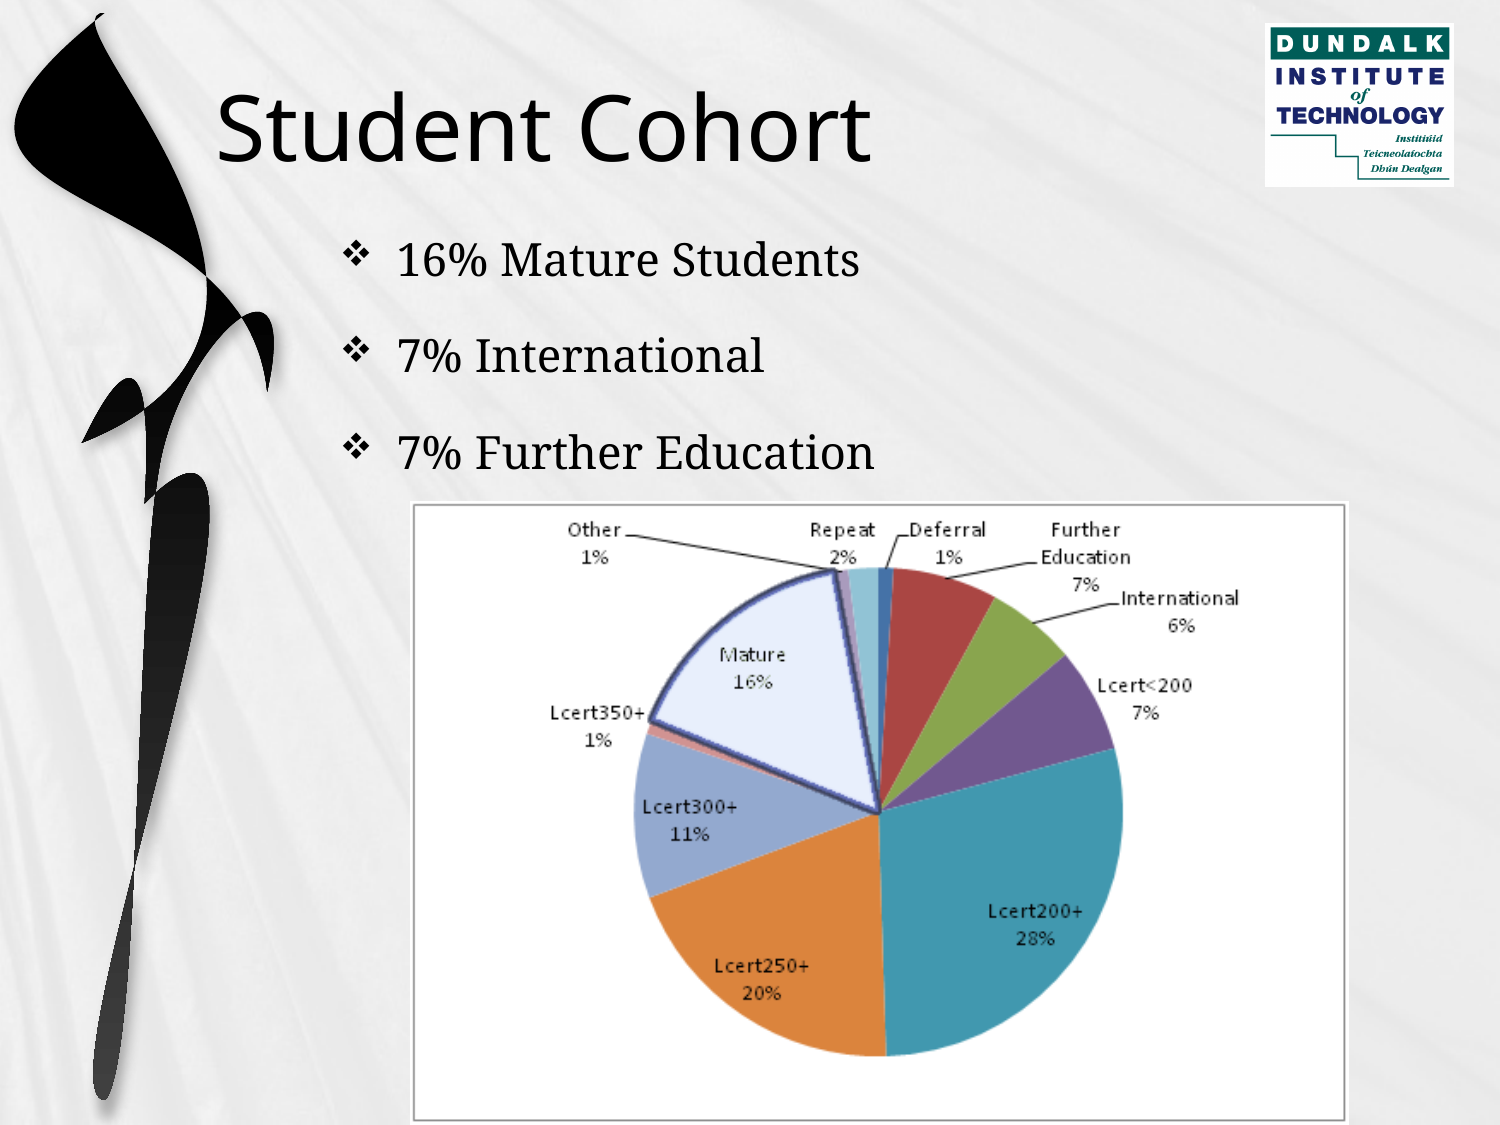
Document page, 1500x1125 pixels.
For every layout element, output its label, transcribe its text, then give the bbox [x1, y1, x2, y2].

list 16% Mature Students 7% International 7% Further Education [324, 222, 1316, 1005]
picture [410, 501, 1349, 1125]
picture [1265, 23, 1454, 187]
title Student Cohort [200, 12, 1317, 238]
